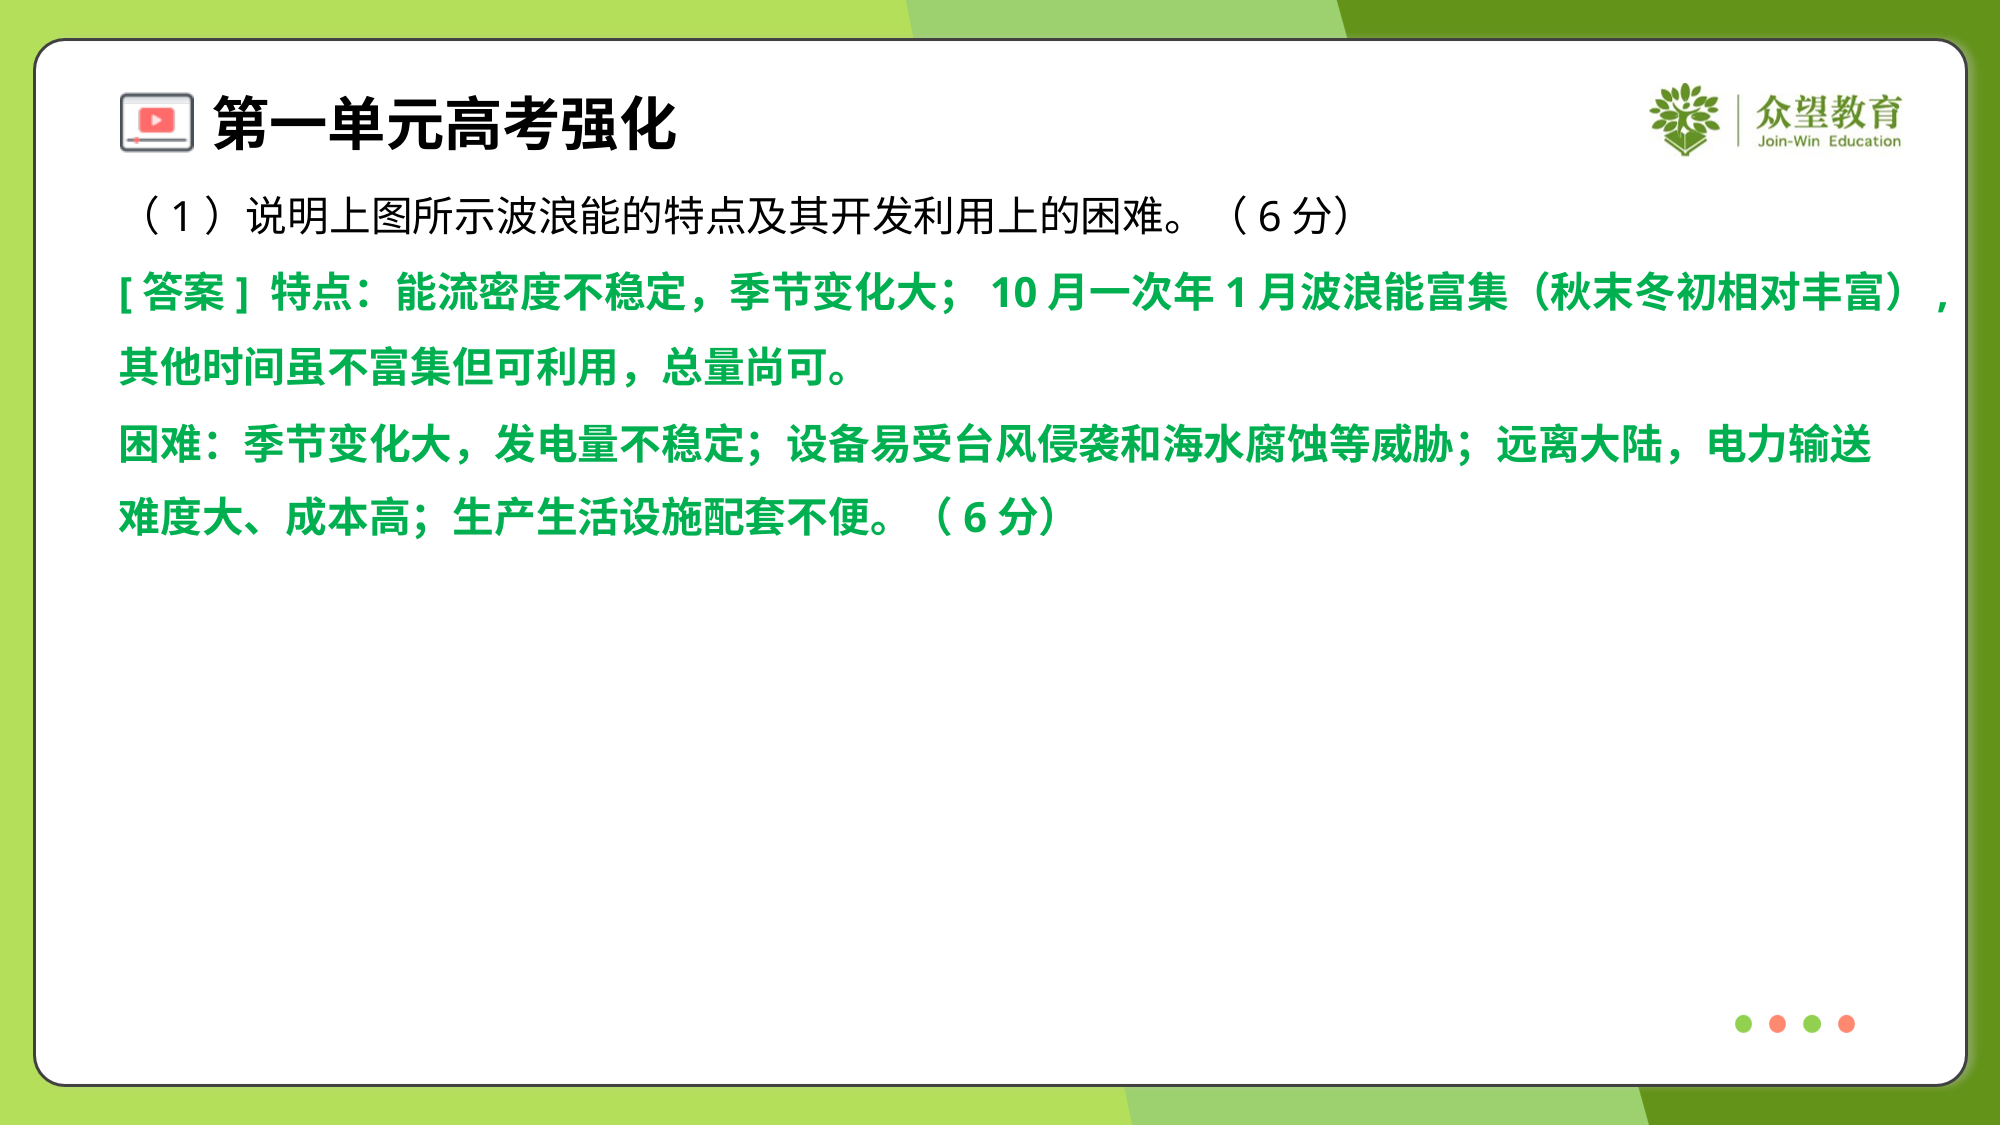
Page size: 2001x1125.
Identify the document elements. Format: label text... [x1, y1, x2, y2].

text_box [答案] 特点：能流密度不稳定，季节变化大；10月一次年1月波浪能富集（秋末冬初相对丰富）, 其他时间虽不富集但可利用，总量尚可。 困难：季节变化大，发电量不稳定；设备易受台风侵袭和海水腐蚀等威胁；远离大陆，电力输送 难度大、成本高；生产生活设施配套不便。（6分） [118, 240, 1883, 534]
text_box （1）说明上图所示波浪能的特点及其开发利用上的困难。（6分） [118, 164, 1883, 232]
picture [0, 0, 2000, 1125]
